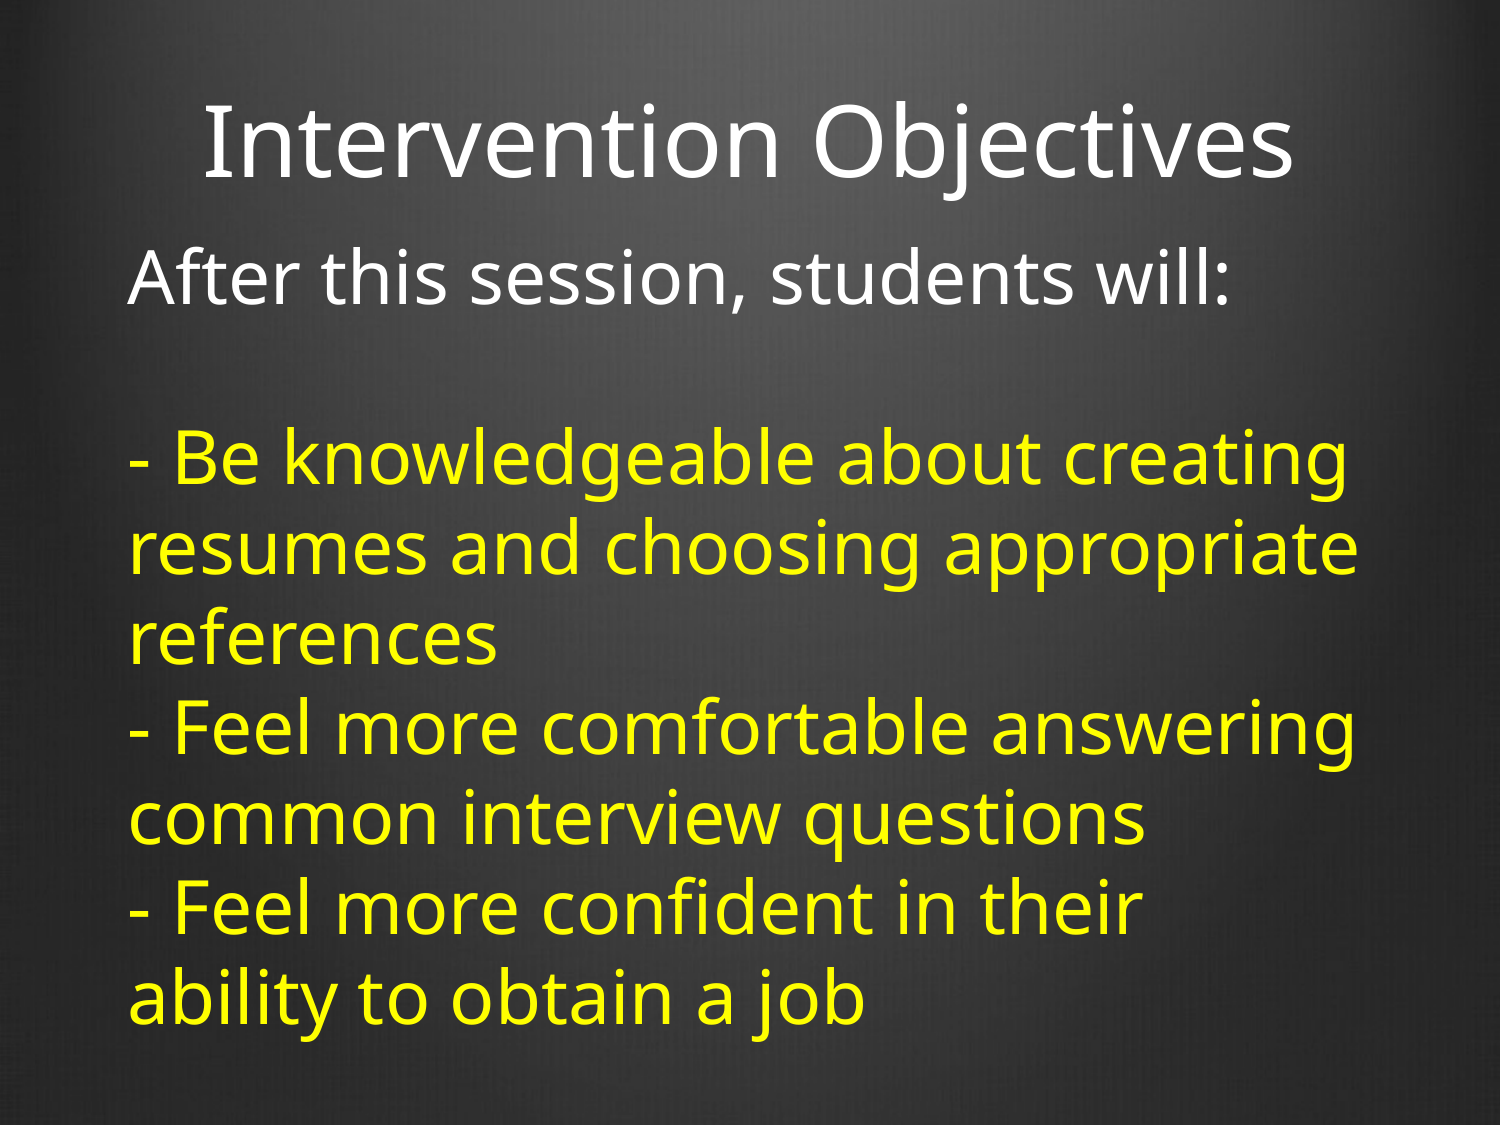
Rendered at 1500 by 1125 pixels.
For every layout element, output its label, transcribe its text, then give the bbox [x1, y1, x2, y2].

list After this session, students will: - Be knowledgeable about creating resumes and choosing appropriate references - Feel more comfortable answering common interview questions - Feel more confident in their ability to obtain a job [112, 221, 1388, 1075]
title Intervention Objectives [112, 19, 1388, 221]
